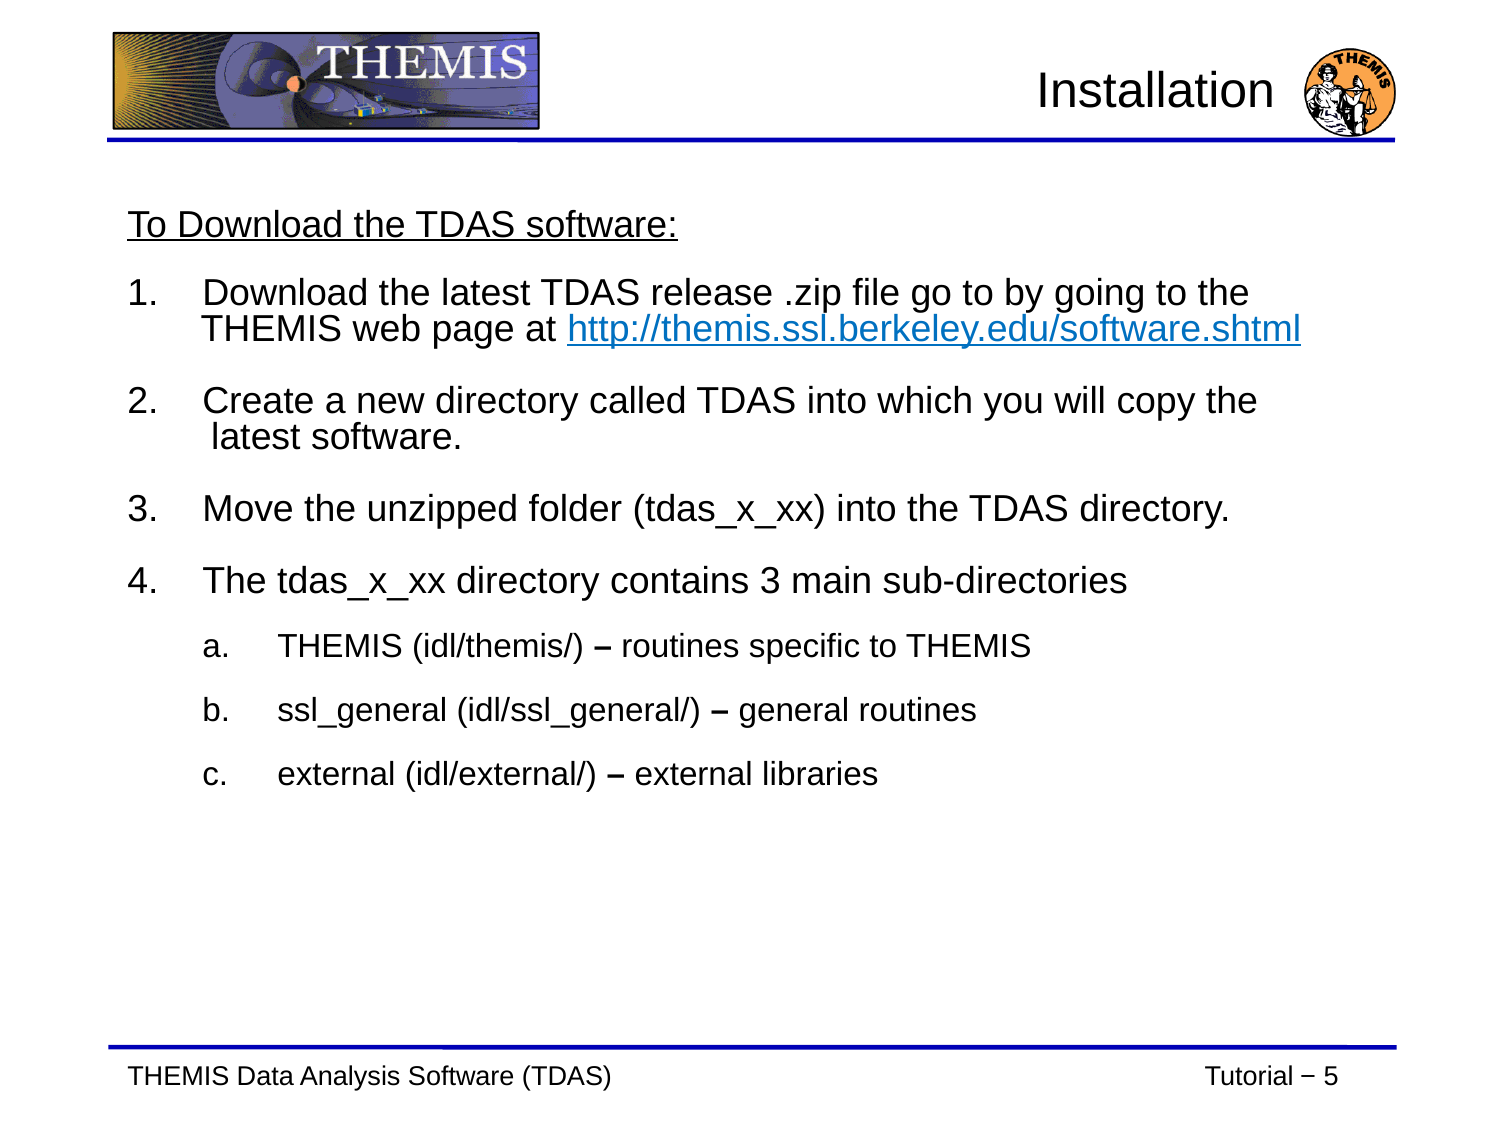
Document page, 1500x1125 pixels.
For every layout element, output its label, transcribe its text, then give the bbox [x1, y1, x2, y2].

text_box Installation [54, 49, 1275, 132]
text_box To Download the TDAS software: Download the latest TDAS release .zip file go to by going to the THEMIS web page at http://themis.ssl.berkeley.edu/software.shtml Create a new directory called TDAS into which you will copy the latest software. Move the unzipped folder (tdas_x_xx) into the TDAS directory. The tdas_x_xx directory contains 3 main sub-directories THEMIS (idl/themis/) – routines specific to THEMIS ssl_general (idl/ssl_general/) – general routines external (idl/external/) – external libraries [112, 162, 1388, 1030]
picture [1304, 48, 1396, 137]
picture [115, 35, 537, 49]
